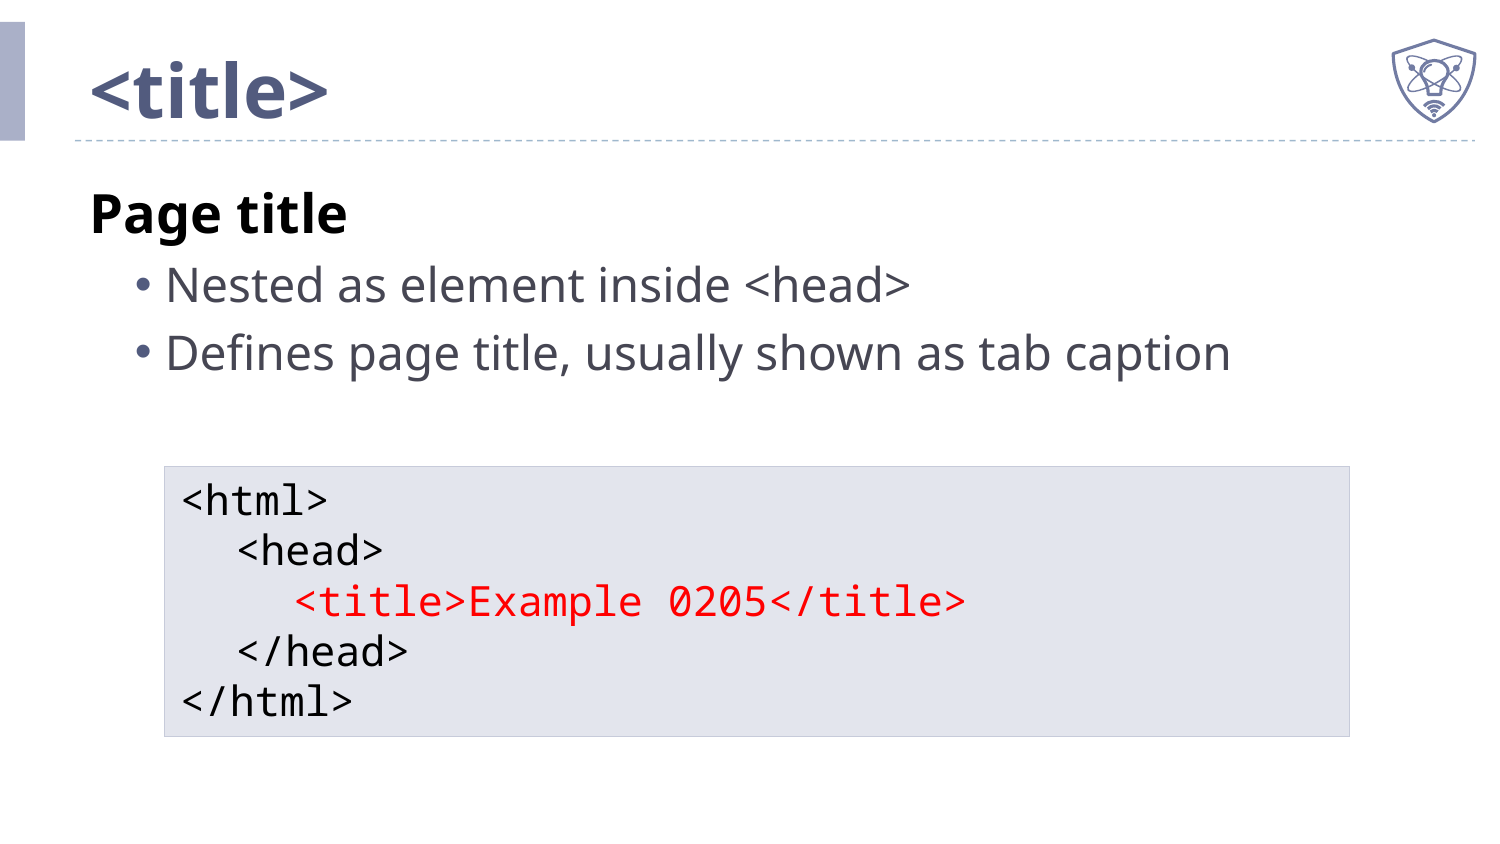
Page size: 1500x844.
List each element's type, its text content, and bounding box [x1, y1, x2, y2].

text_box <html> <head> <title>Example 0205</title> </head> </html> [164, 466, 1350, 737]
list Page title Nested as element inside <head> Defines page title, usually shown as tab caption [75, 171, 1475, 835]
title <title> [75, 18, 1475, 141]
